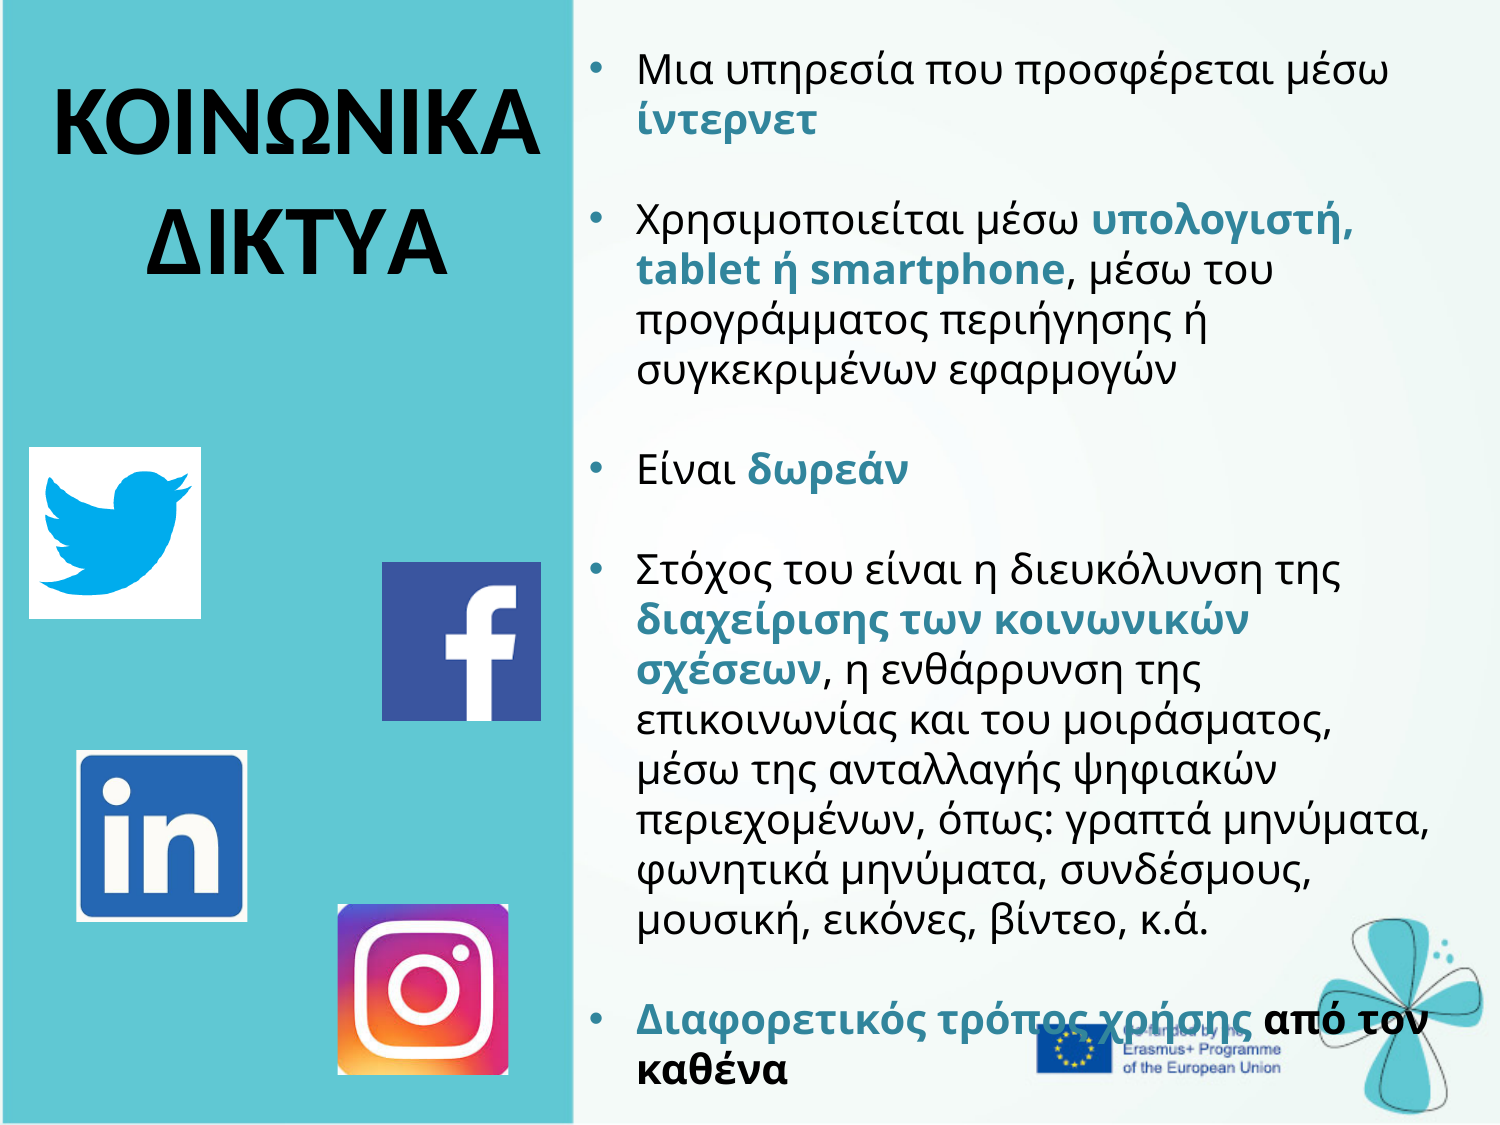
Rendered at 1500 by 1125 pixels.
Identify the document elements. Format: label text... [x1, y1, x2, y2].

text_box Μια υπηρεσία που προσφέρεται μέσω ίντερνετ Χρησιμοποιείται μέσω υπολογιστή, tablet ή smartphone, μέσω του προγράμματος περιήγησης ή συγκεκριμένων εφαρμογών Είναι δωρεάν Στόχος του είναι η διευκόλυνση της διαχείρισης των κοινωνικών σχέσεων, η ενθάρρυνση της επικοινωνίας και του μοιράσματος, μέσω της ανταλλαγής ψηφιακών περιεχομένων, όπως: γραπτά μηνύματα, φωνητικά μηνύματα, συνδέσμους, μουσική, εικόνες, βίντεο, κ.ά. Διαφορετικός τρόπος χρήσης από τον καθένα Διαφορετικά περιεχόμενα και χαρακτηριστικά [574, 35, 1454, 1125]
text_box ΚΟΙΝΩΝΙΚA ΔΙΚΤΥA [35, 46, 560, 302]
picture [0, 0, 1500, 1125]
